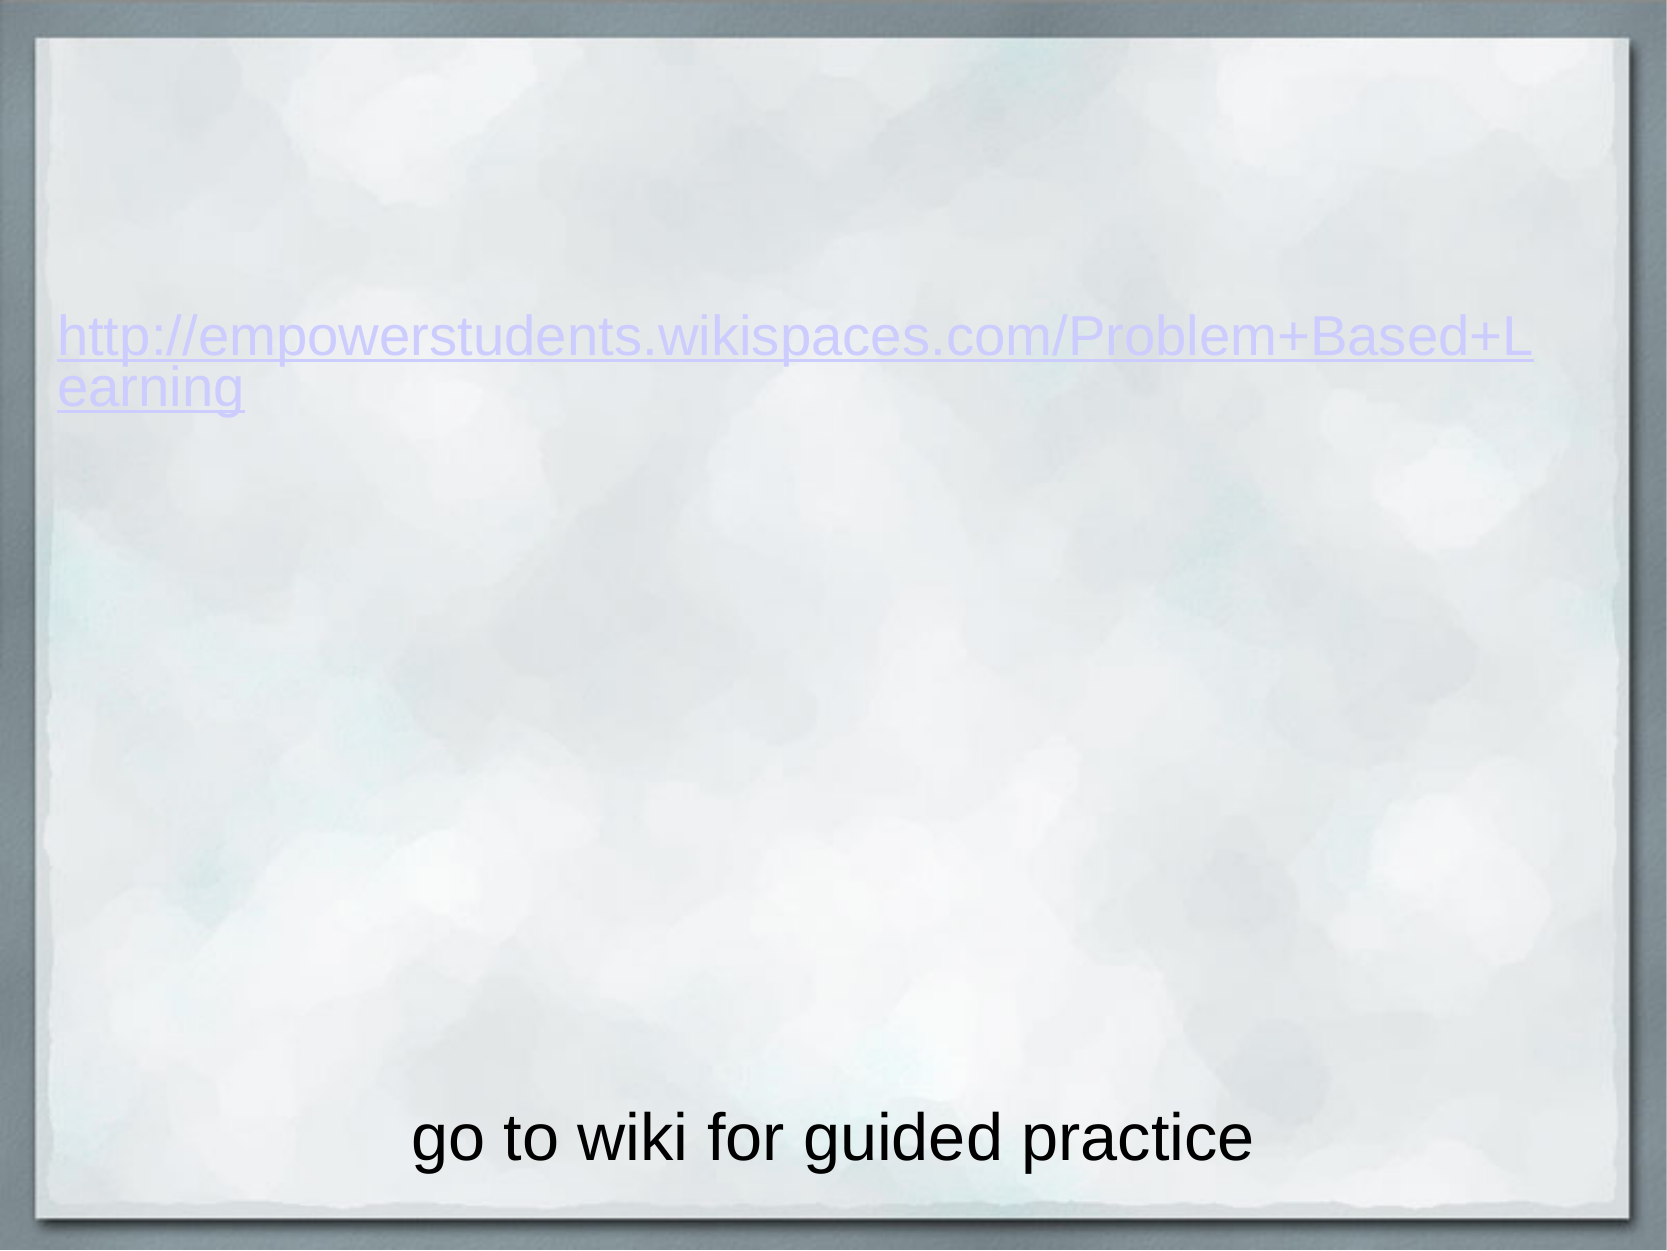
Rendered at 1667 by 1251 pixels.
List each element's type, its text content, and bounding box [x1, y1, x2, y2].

text_box http://empowerstudents.wikispaces.com/Problem+Based+Learning [56, 304, 1549, 369]
title go to wiki for guided practice [40, 1100, 1626, 1200]
picture [0, 0, 1667, 1250]
